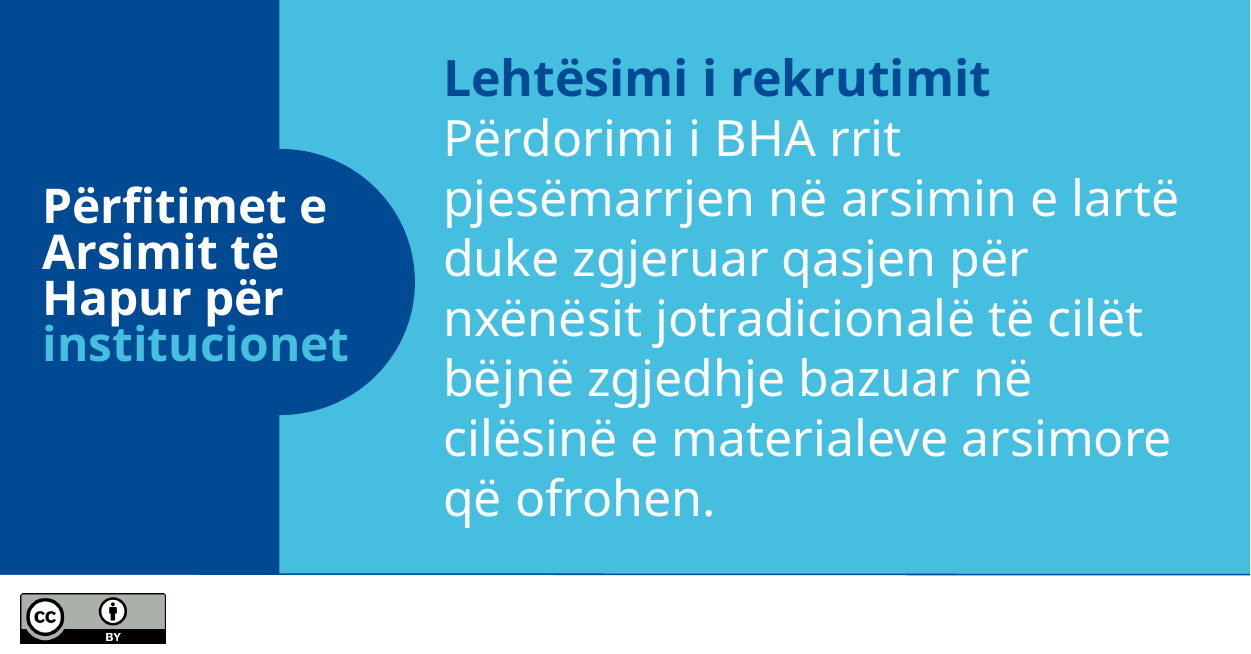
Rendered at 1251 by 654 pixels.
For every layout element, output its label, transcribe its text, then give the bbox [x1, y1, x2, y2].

text_box [206, 148, 355, 171]
text_box [382, 194, 415, 370]
text_box Përfitimet e Arsimit të Hapur për institucionet [27, 171, 382, 386]
text_box [0, 0, 280, 573]
picture [20, 592, 166, 645]
text_box Lehtësimi i rekrutimit Përdorimi i BHA rrit pjesëmarrjen në arsimin e lartë duke zgjeruar qasjen për nxënësit jotradicionalë të cilët bëjnë zgjedhje bazuar në cilësinë e materialeve arsimore që ofrohen. [428, 31, 1235, 542]
text_box [0, 582, 1250, 654]
text_box [196, 386, 365, 416]
